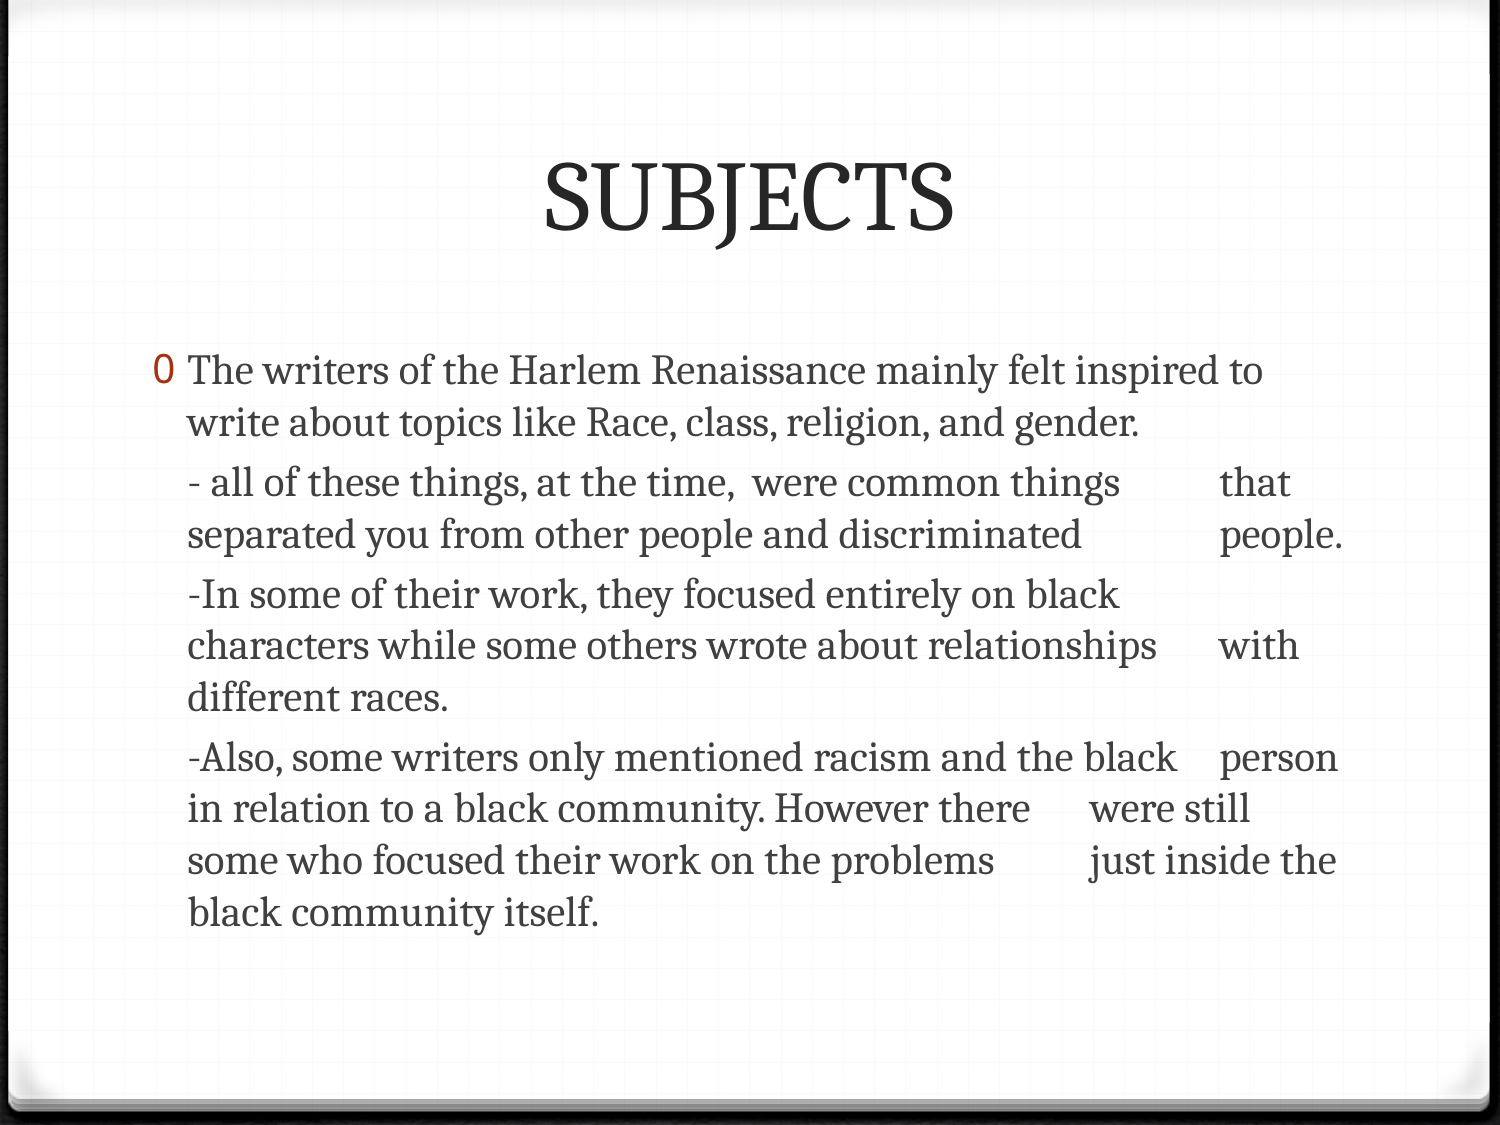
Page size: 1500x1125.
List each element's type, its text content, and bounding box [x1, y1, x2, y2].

list The writers of the Harlem Renaissance mainly felt inspired to write about topics like Race, class, religion, and gender. - all of these things, at the time, were common things that separated you from other people and discriminated people. -In some of their work, they focused entirely on black characters while some others wrote about relationships with different races. -Also, some writers only mentioned racism and the black person in relation to a black community. However there were still some who focused their work on the problems just inside the black community itself. [137, 334, 1363, 983]
title SUBJECTS [90, 71, 1410, 309]
picture [0, 0, 1500, 1125]
